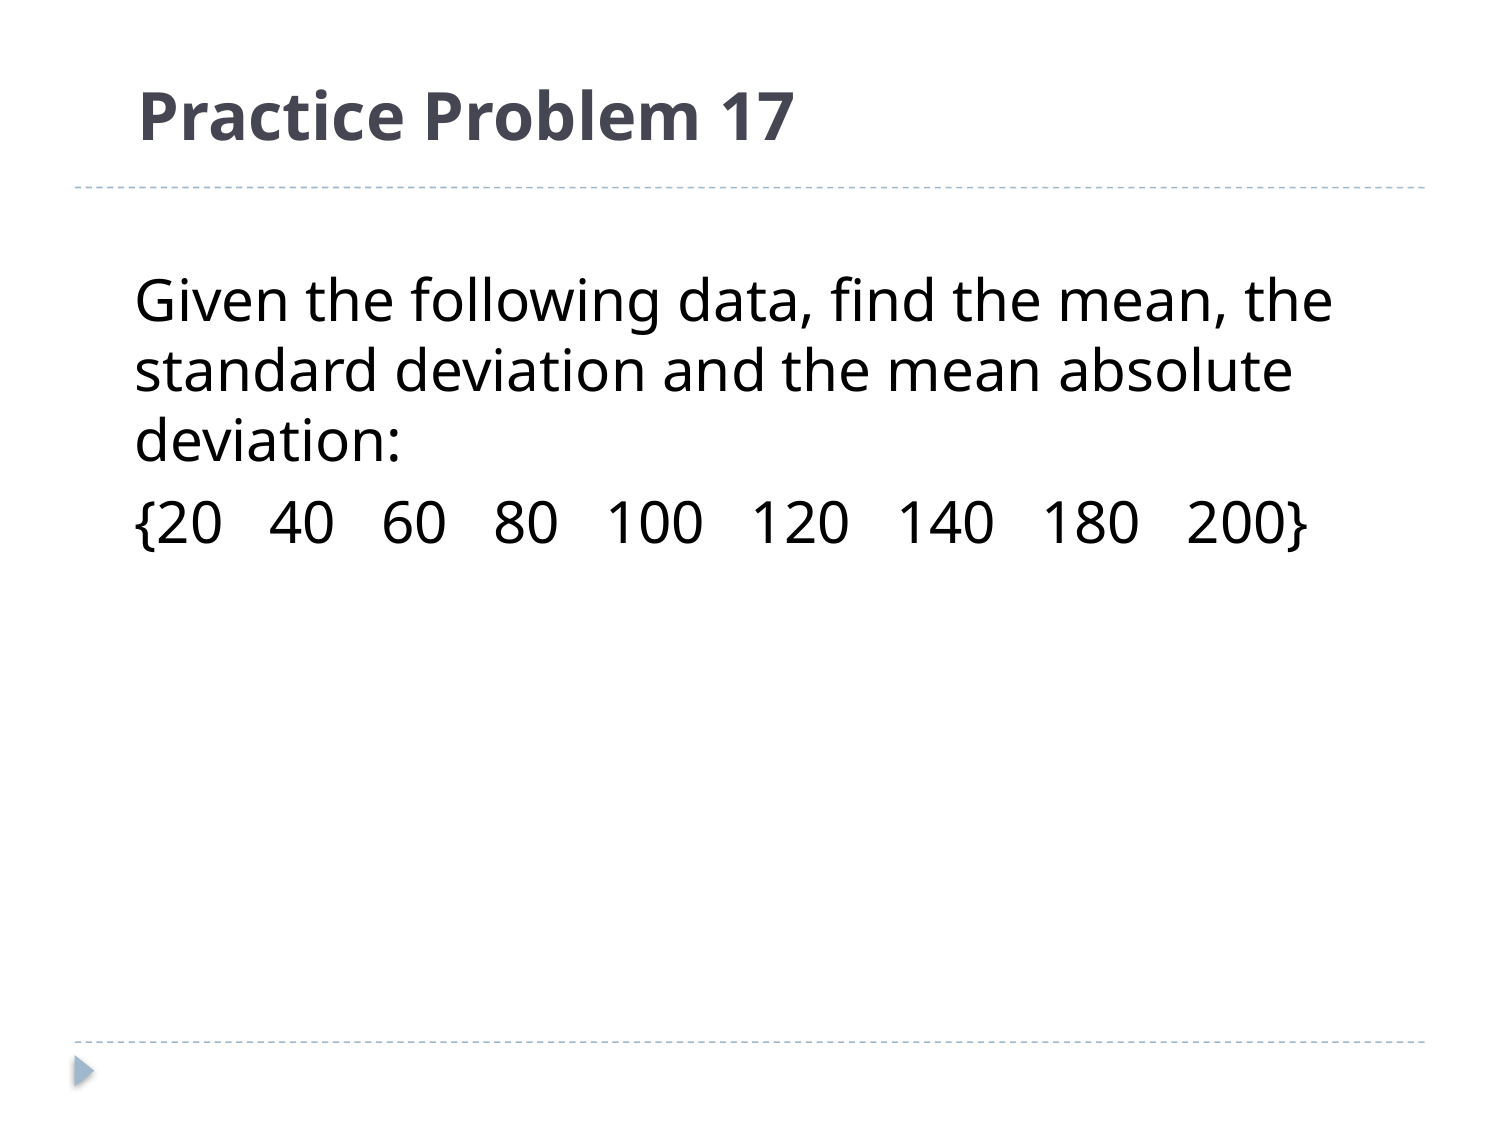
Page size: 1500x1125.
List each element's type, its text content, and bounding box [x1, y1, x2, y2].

title Practice Problem 17 [70, 31, 1402, 161]
list Given the following data, find the mean, the standard deviation and the mean absolute deviation: {20 40 60 80 100 120 140 180 200} [75, 255, 1500, 923]
